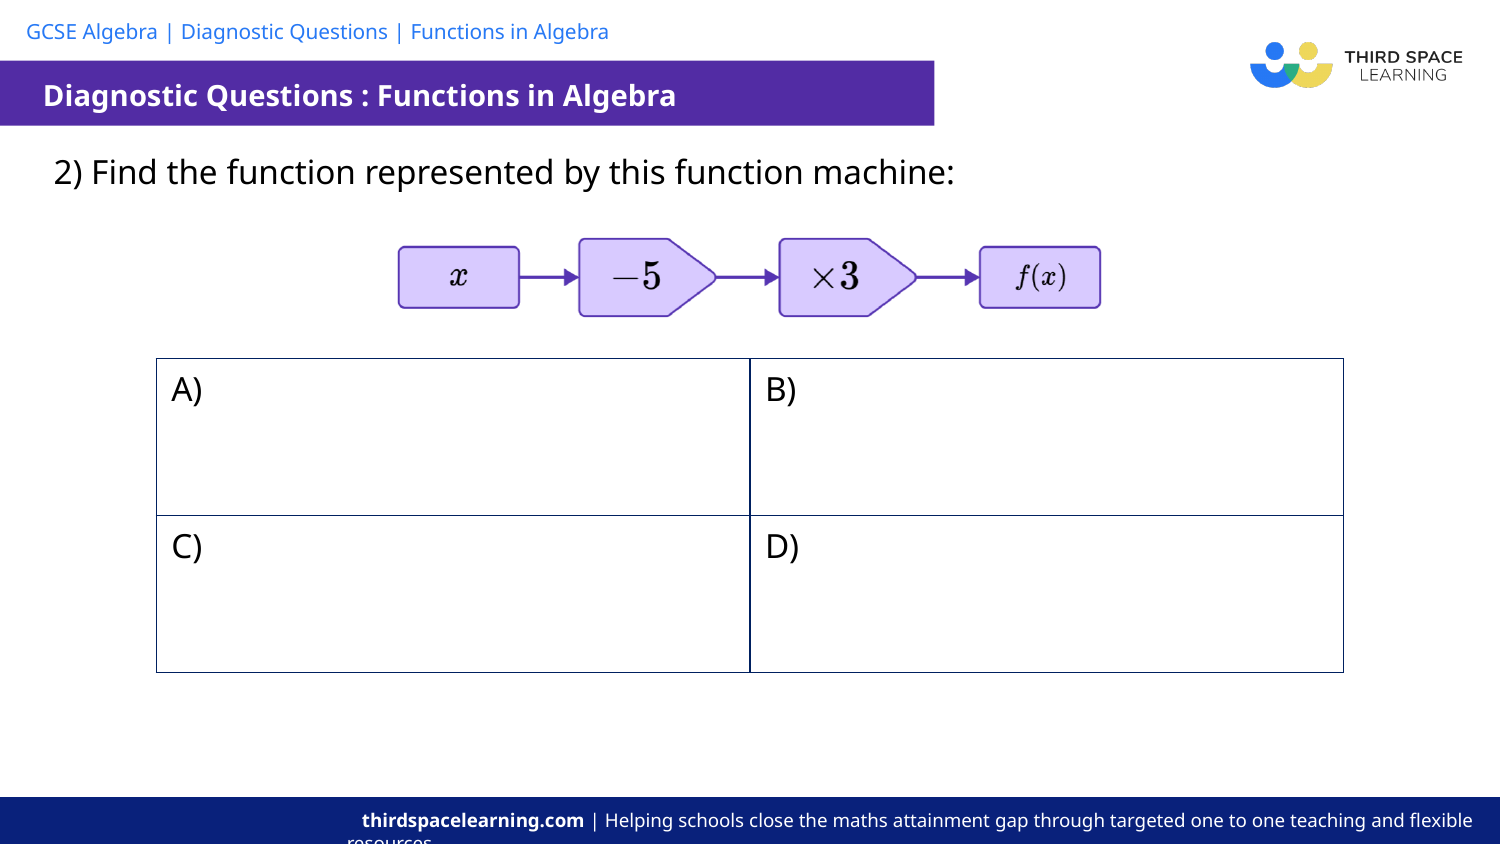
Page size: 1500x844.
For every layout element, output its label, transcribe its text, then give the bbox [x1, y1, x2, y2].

picture [391, 232, 1109, 322]
picture [1250, 33, 1465, 99]
text_box Diagnostic Questions : Functions in Algebra [27, 61, 849, 127]
